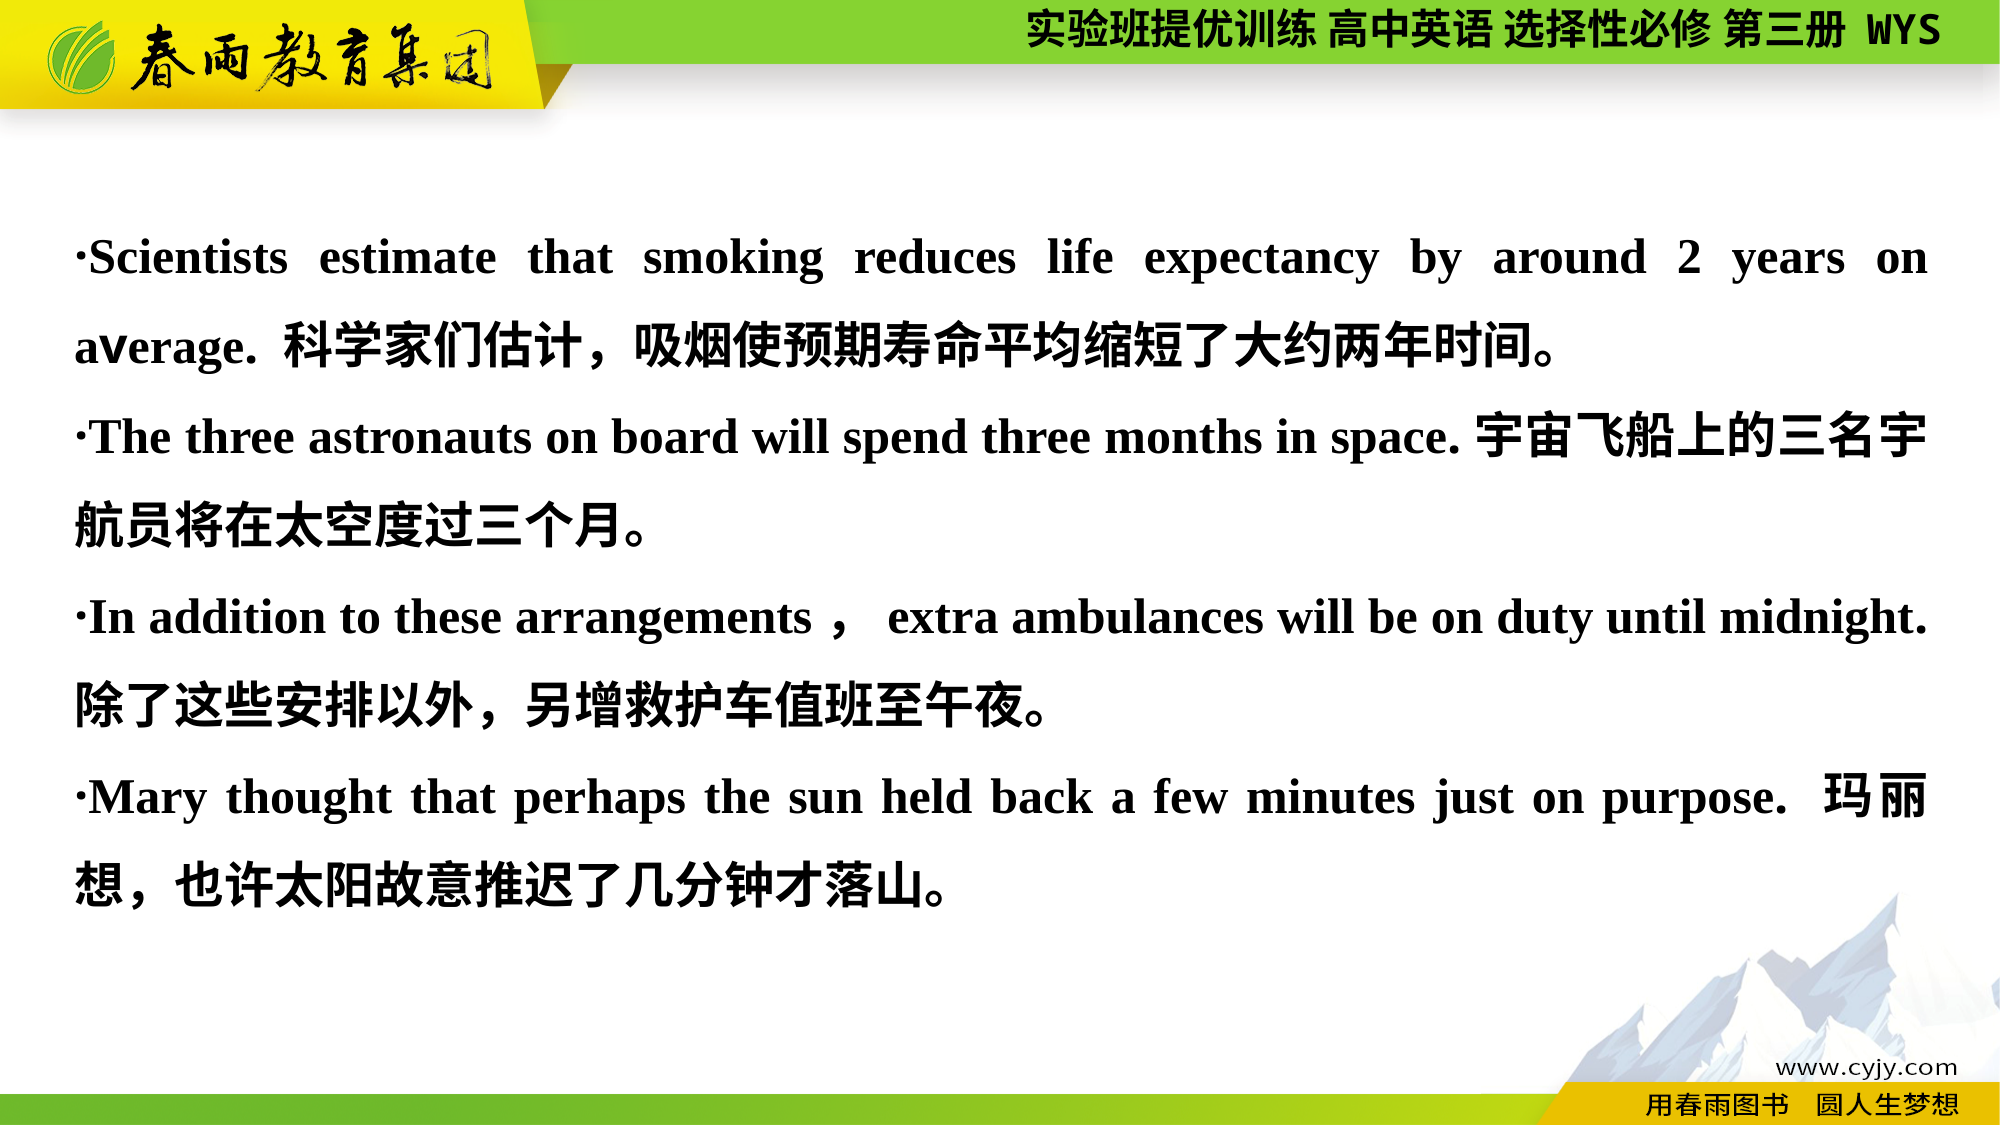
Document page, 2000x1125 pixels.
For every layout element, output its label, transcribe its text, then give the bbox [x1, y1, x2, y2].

list ·Scientists estimate that smoking reduces life expectancy by around 2 years on average. 科学家们估计，吸烟使预期寿命平均缩短了大约两年时间。 ·The three astronauts on board will spend three months in space.宇宙飞船上的三名宇航员将在太空度过三个月。 ·In addition to these arrangements，extra ambulances will be on duty until midnight. 除了这些安排以外，另增救护车值班至午夜。 ·Mary thought that perhaps the sun held back a few minutes just on purpose. 玛丽想，也许太阳故意推迟了几分钟才落山。 [59, 186, 1944, 929]
picture [0, 0, 2000, 1125]
